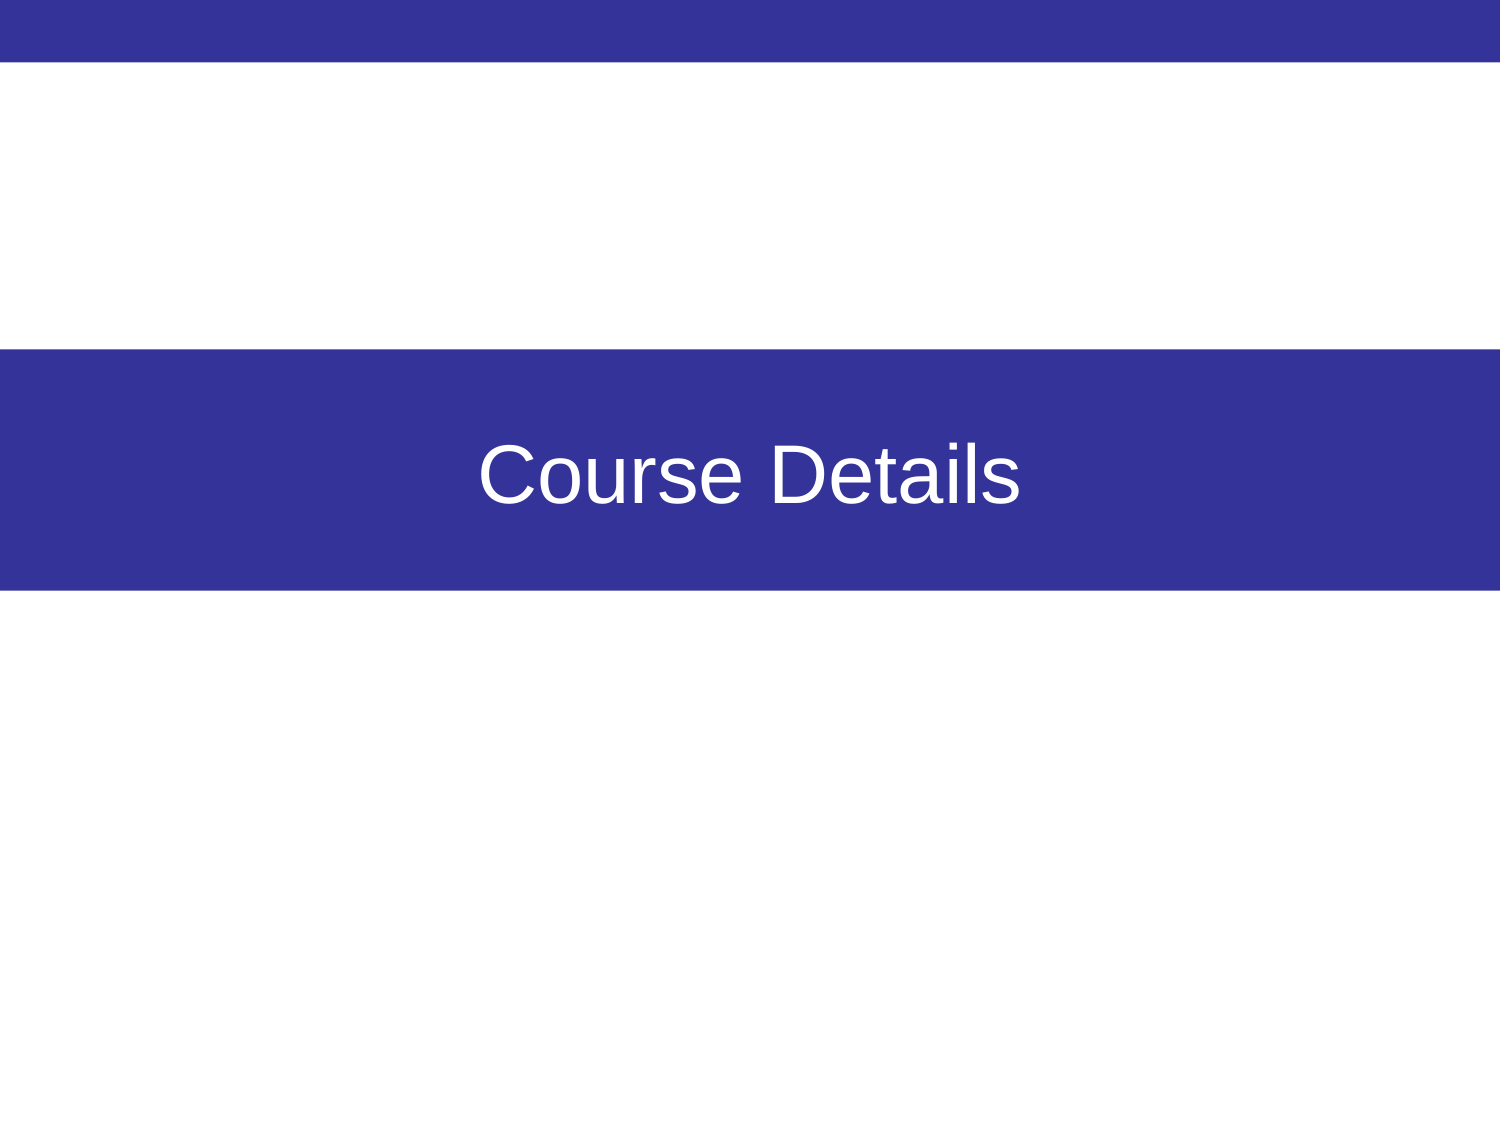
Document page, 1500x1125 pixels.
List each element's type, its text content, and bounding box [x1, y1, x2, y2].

title Course Details [0, 349, 1500, 591]
